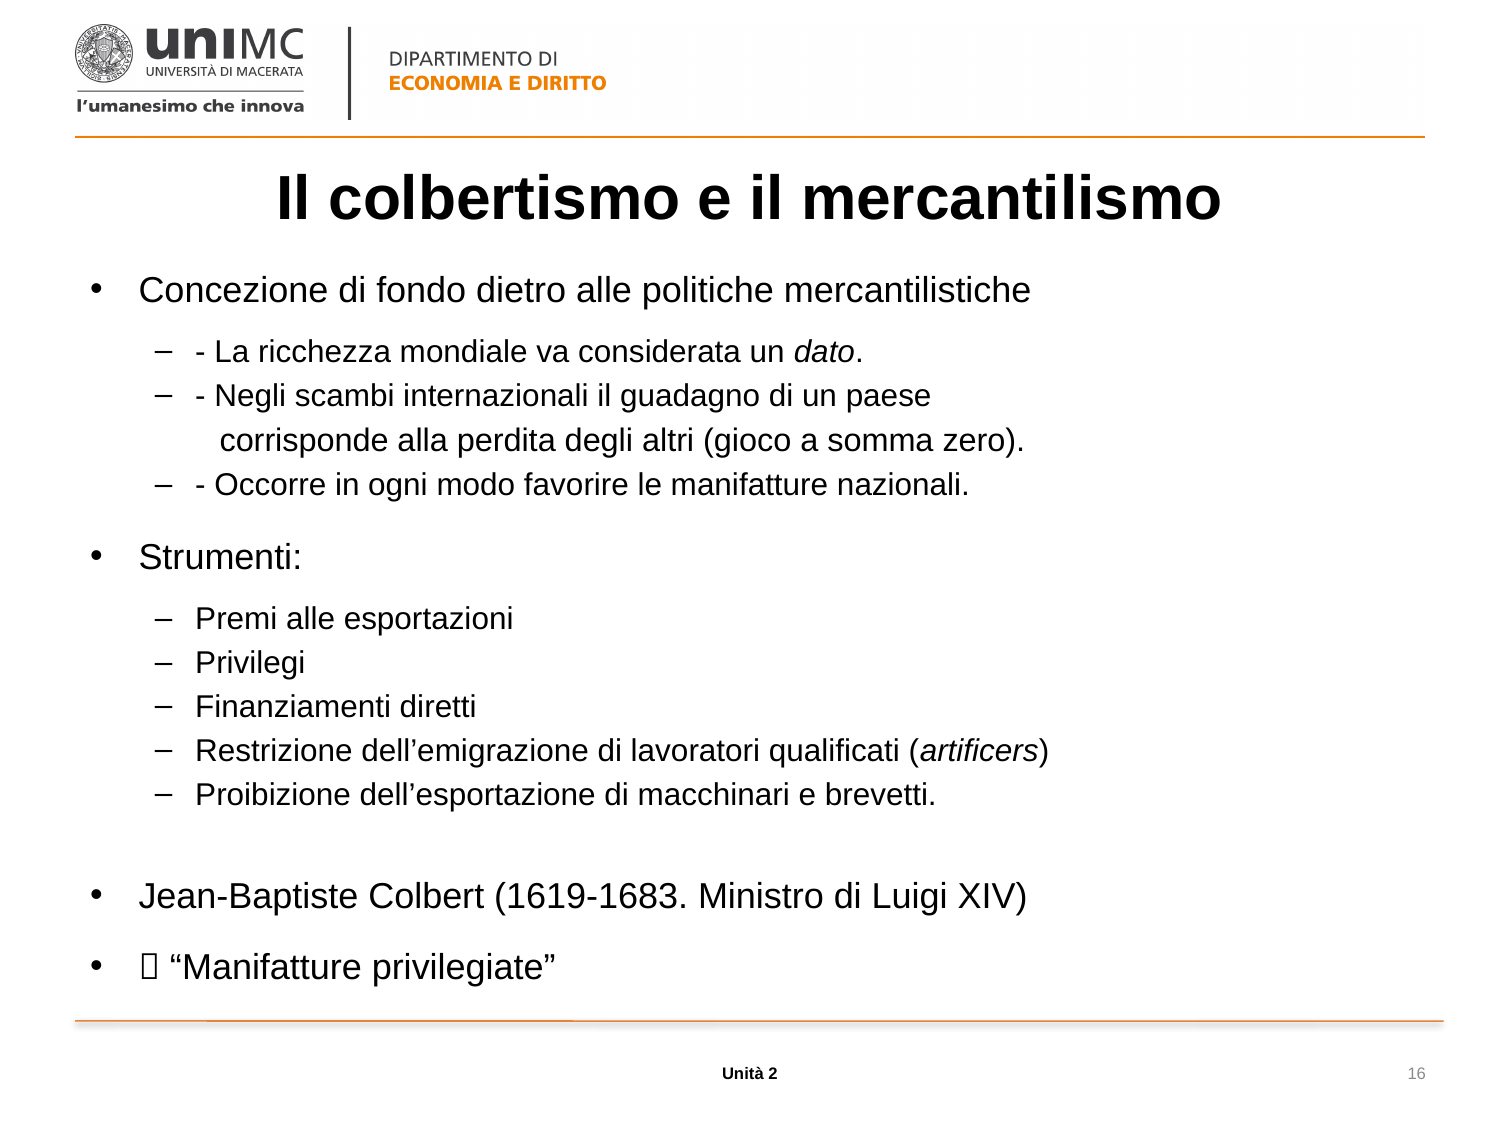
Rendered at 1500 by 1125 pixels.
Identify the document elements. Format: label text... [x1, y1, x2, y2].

picture [75, 24, 1425, 138]
title Il colbertismo e il mercantilismo [75, 149, 1425, 241]
list Concezione di fondo dietro alle politiche mercantilistiche - La ricchezza mondiale va considerata un dato. - Negli scambi internazionali il guadagno di un paese corrisponde alla perdita degli altri (gioco a somma zero). - Occorre in ogni modo favorire le manifatture nazionali. Strumenti: Premi alle esportazioni Privilegi Finanziamenti diretti Restrizione dell’emigrazione di lavoratori qualificati (artificers) Proibizione dell’esportazione di macchinari e brevetti. Jean-Baptiste Colbert (1619-1683. Ministro di Luigi XIV)  “Manifatture privilegiate” [75, 258, 1425, 1002]
slide_number 16 [1091, 1042, 1442, 1103]
footer Unità 2 [512, 1042, 988, 1103]
